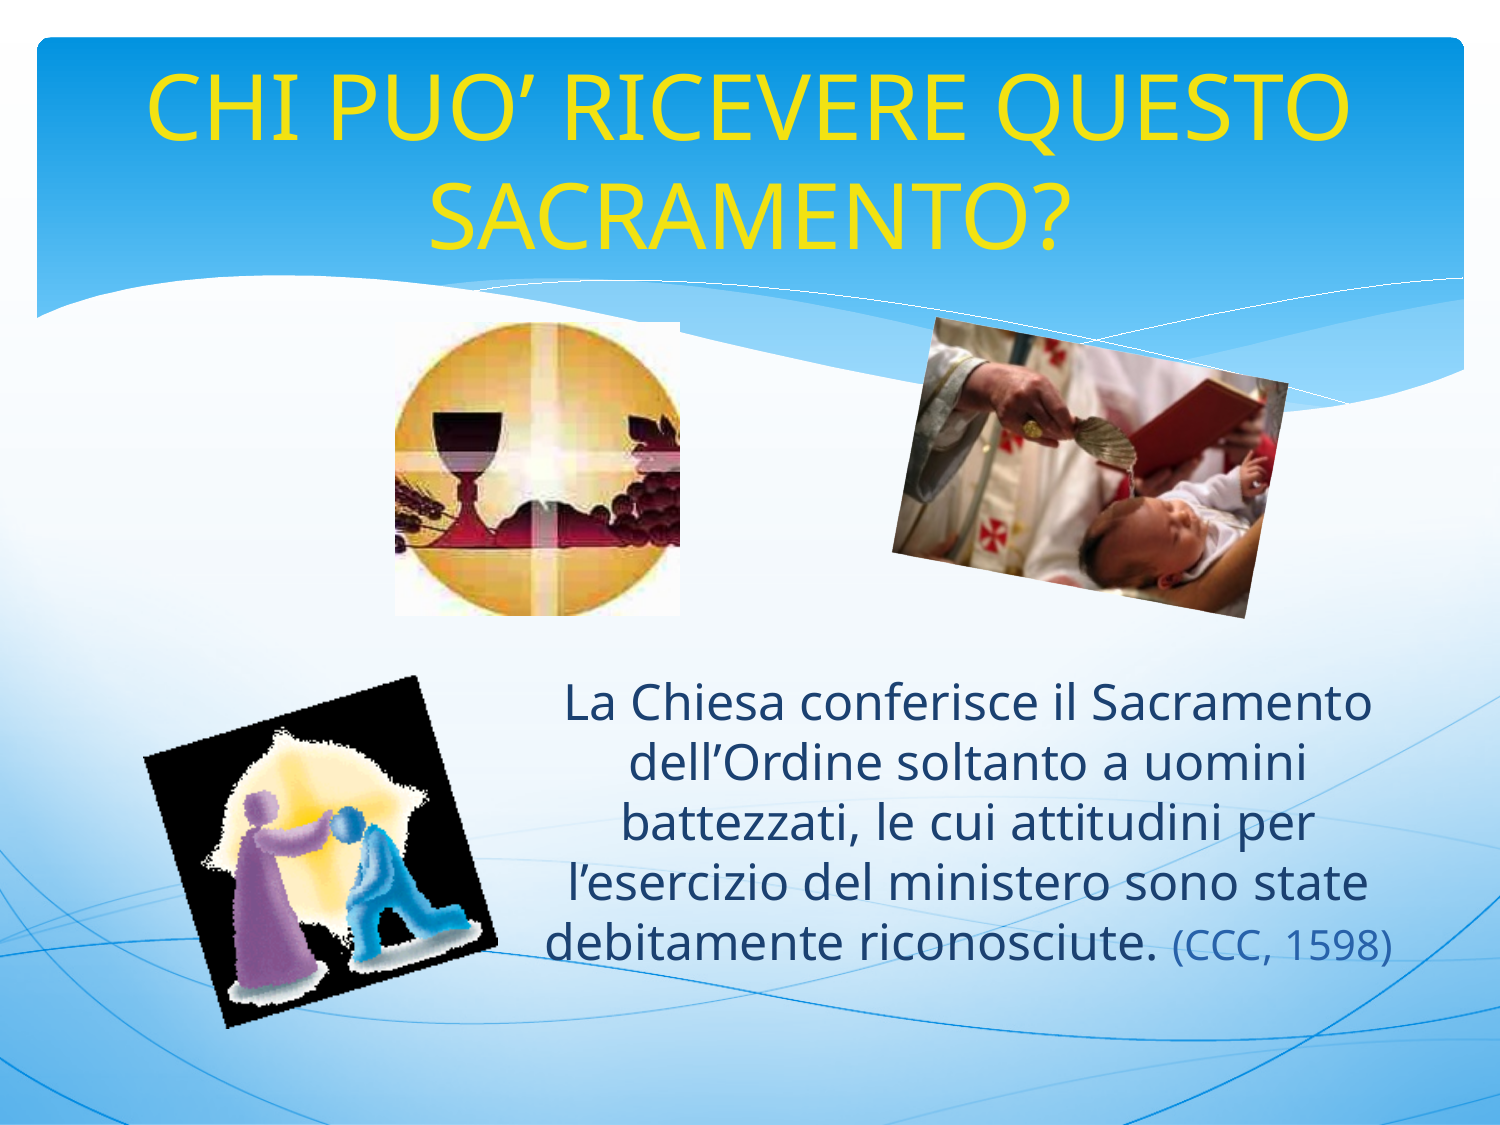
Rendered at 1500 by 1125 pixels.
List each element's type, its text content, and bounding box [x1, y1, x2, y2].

picture [143, 676, 498, 1029]
title CHI PUO’ RICEVERE QUESTO SACRAMENTO? [75, 55, 1425, 261]
picture [893, 318, 1288, 618]
list La Chiesa conferisce il Sacramento dell’Ordine soltanto a uomini battezzati, le cui attitudini per l’esercizio del ministero sono state debitamente riconosciute. (CCC, 1598) [513, 663, 1424, 1012]
picture [395, 322, 680, 617]
